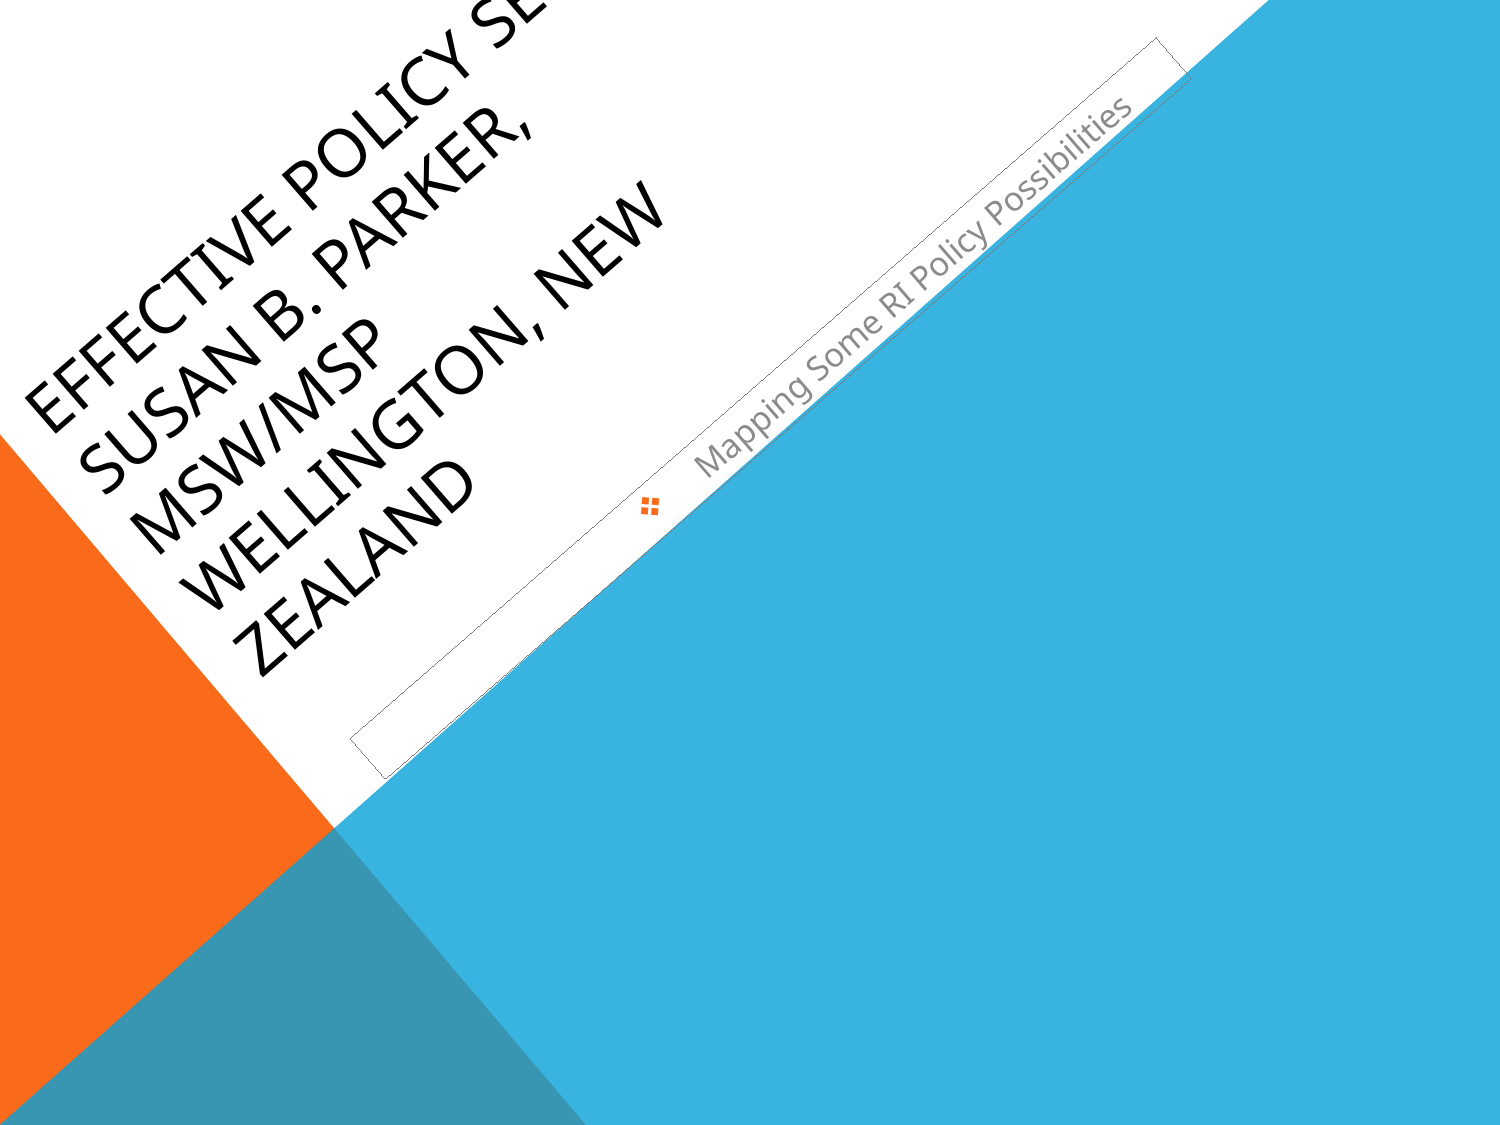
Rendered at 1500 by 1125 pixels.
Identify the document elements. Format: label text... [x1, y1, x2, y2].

title Effective policy setting SUSAn b. Parker, MSW/MSP WELLINGTON, New zealand [182, 4, 1012, 762]
subtitle Mapping Some RI Policy Possibilities [350, 37, 1192, 779]
